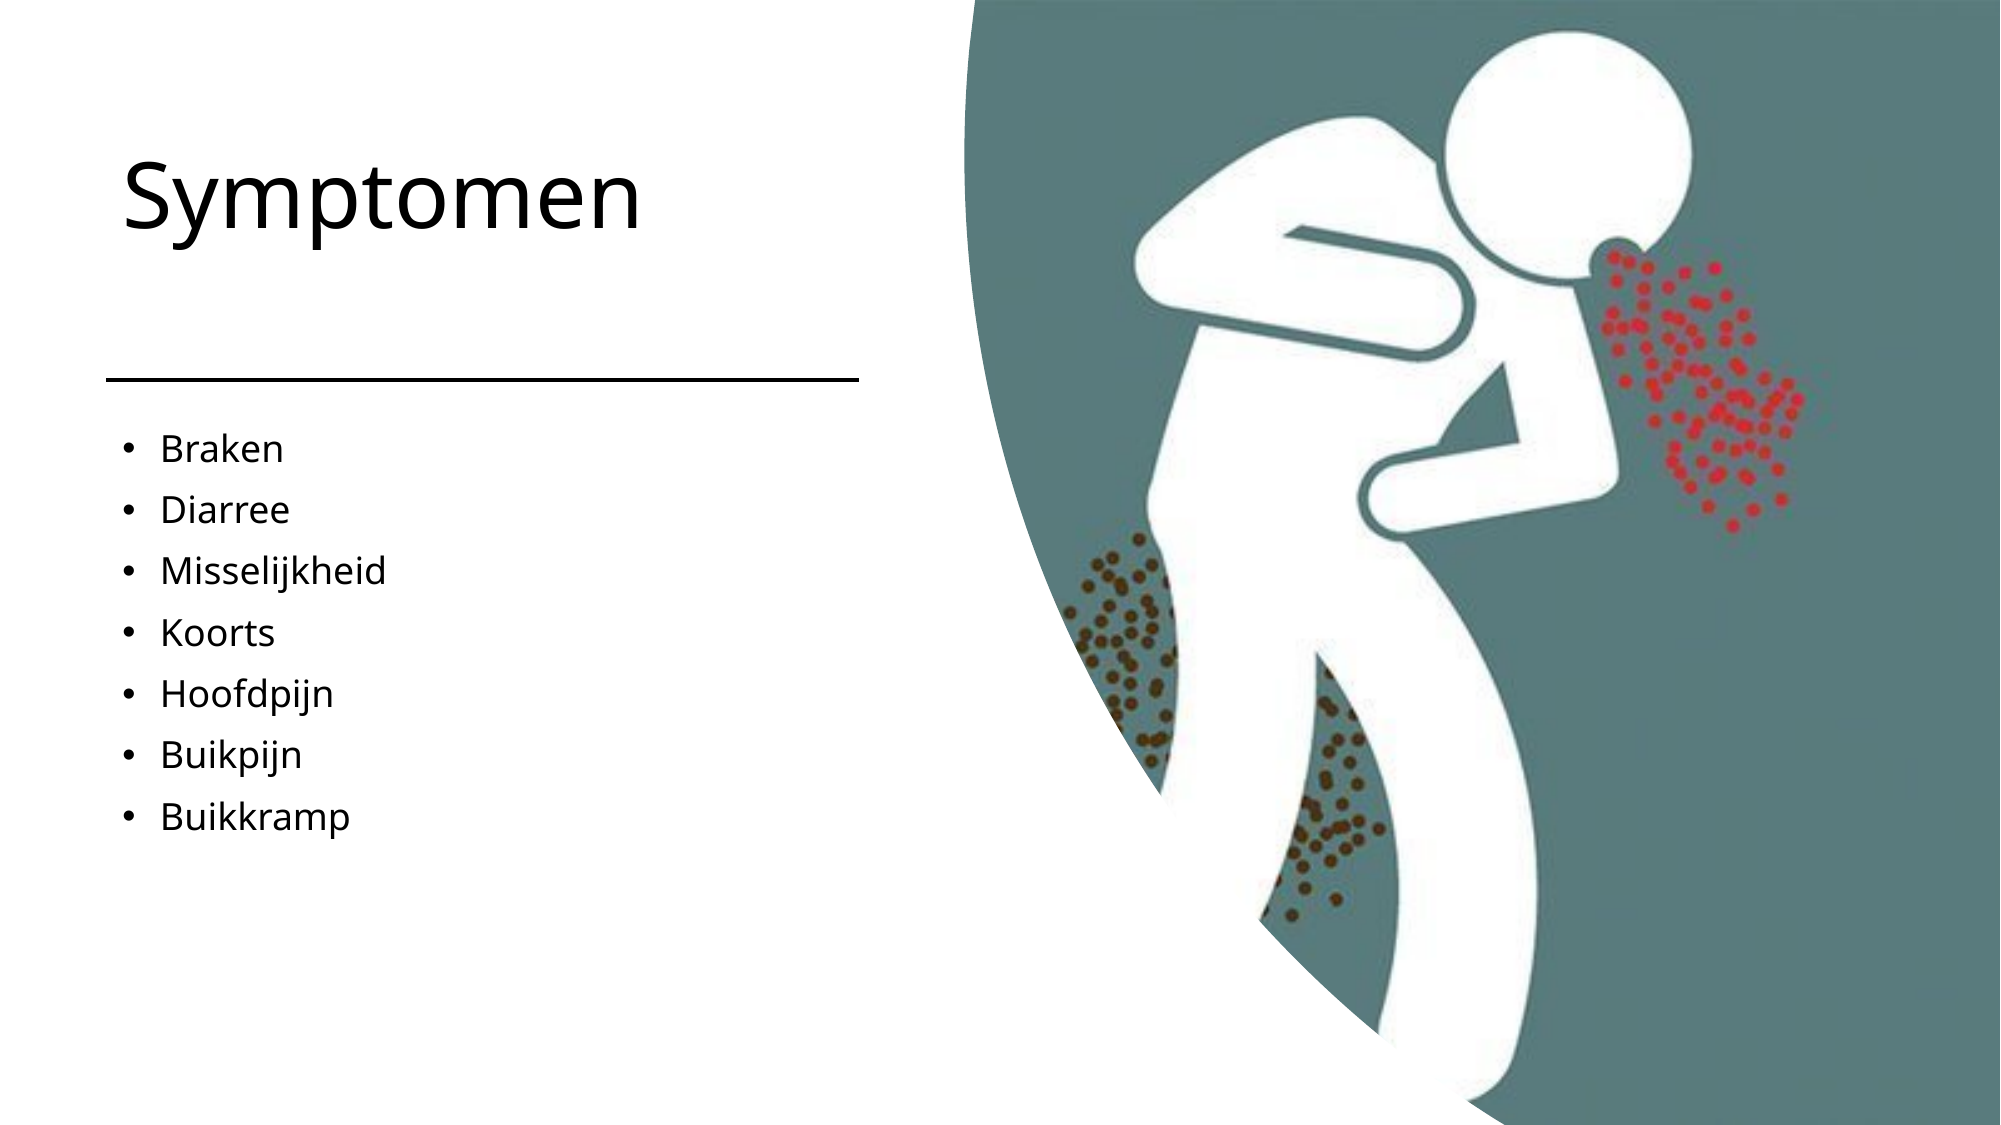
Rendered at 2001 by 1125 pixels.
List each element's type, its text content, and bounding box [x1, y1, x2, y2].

title Symptomen [107, 59, 948, 338]
picture [964, 0, 2000, 1125]
list Braken Diarree Misselijkheid Koorts Hoofdpijn Buikpijn Buikkramp [107, 422, 948, 991]
